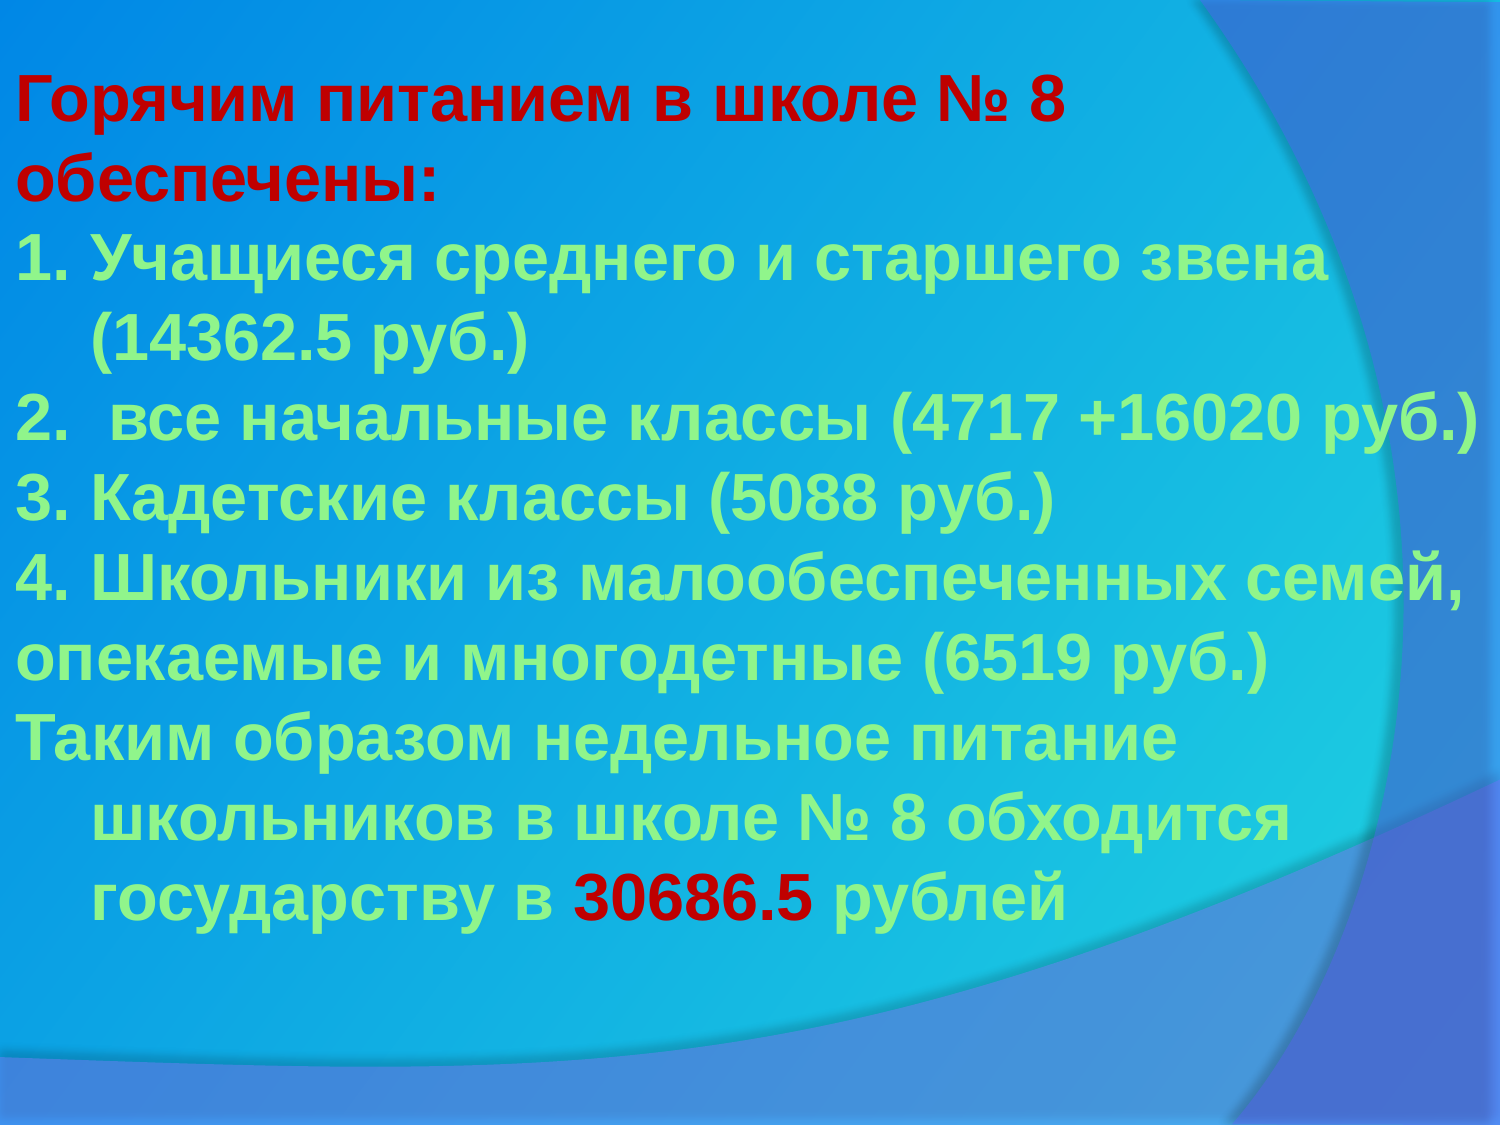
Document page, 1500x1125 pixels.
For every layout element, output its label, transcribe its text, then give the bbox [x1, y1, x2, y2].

text_box Горячим питанием в школе № 8 обеспечены: Учащиеся среднего и старшего звена (14362.5 руб.) все начальные классы (4717 +16020 руб.) Кадетские классы (5088 руб.) Школьники из малообеспеченных семей, опекаемые и многодетные (6519 руб.) Таким образом недельное питание школьников в школе № 8 обходится государству в 30686.5 рублей [0, 46, 1500, 942]
